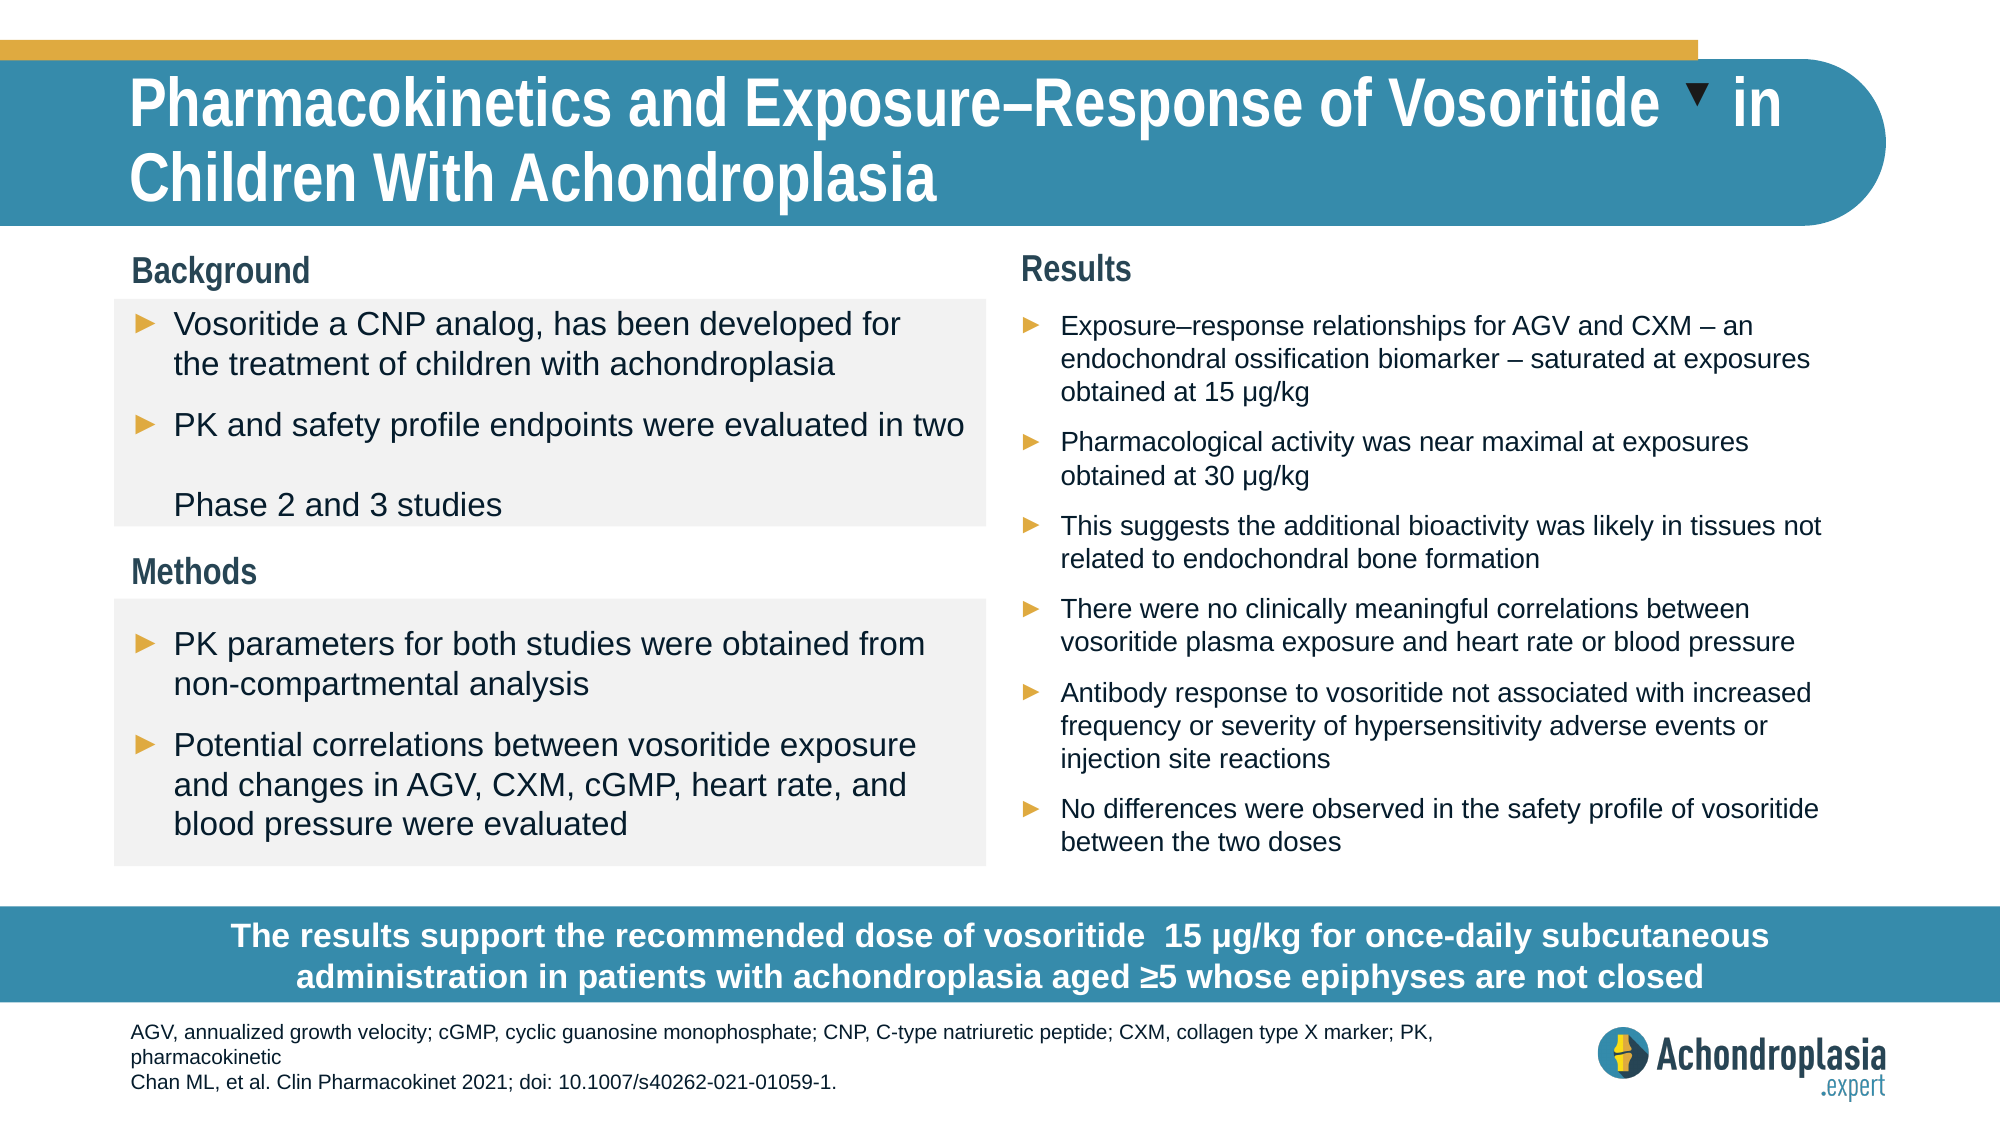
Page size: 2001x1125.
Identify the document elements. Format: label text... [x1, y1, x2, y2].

list PK parameters for both studies were obtained from non-compartmental analysis Potential correlations between vosoritide exposure and changes in AGV, CXM, cGMP, heart rate, and blood pressure were evaluated [114, 598, 987, 867]
title Pharmacokinetics and Exposure–Response of Vosoritide ▼ in Children With Achondroplasia [114, 59, 1886, 225]
list Vosoritide a CNP analog, has been developed for the treatment of children with achondroplasia PK and safety profile endpoints were evaluated in two Phase 2 and 3 studies [114, 298, 987, 527]
list The results support the recommended dose of vosoritide 15 μg/kg for once-daily subcutaneous administration in patients with achondroplasia aged ≥5 whose epiphyses are not closed [0, 906, 2000, 1003]
footer AGV, annualized growth velocity; cGMP, cyclic guanosine monophosphate; CNP, C-type natriuretic peptide; CXM, collagen type X marker; PK, pharmacokinetic Chan ML, et al. Clin Pharmacokinet 2021; doi: 10.1007/s40262-021-01059-1. [115, 1005, 1598, 1102]
list Exposure–response relationships for AGV and CXM – an endochondral ossification biomarker – saturated at exposures obtained at 15 μg/kg Pharmacological activity was near maximal at exposures obtained at 30 μg/kg This suggests the additional bioactivity was likely in tissues not related to endochondral bone formation There were no clinically meaningful correlations between vosoritide plasma exposure and heart rate or blood pressure Antibody response to vosoritide not associated with increased frequency or severity of hypersensitivity adverse events or injection site reactions No differences were observed in the safety profile of vosoritide between the two doses [1002, 298, 1875, 867]
picture [1598, 1027, 1886, 1102]
